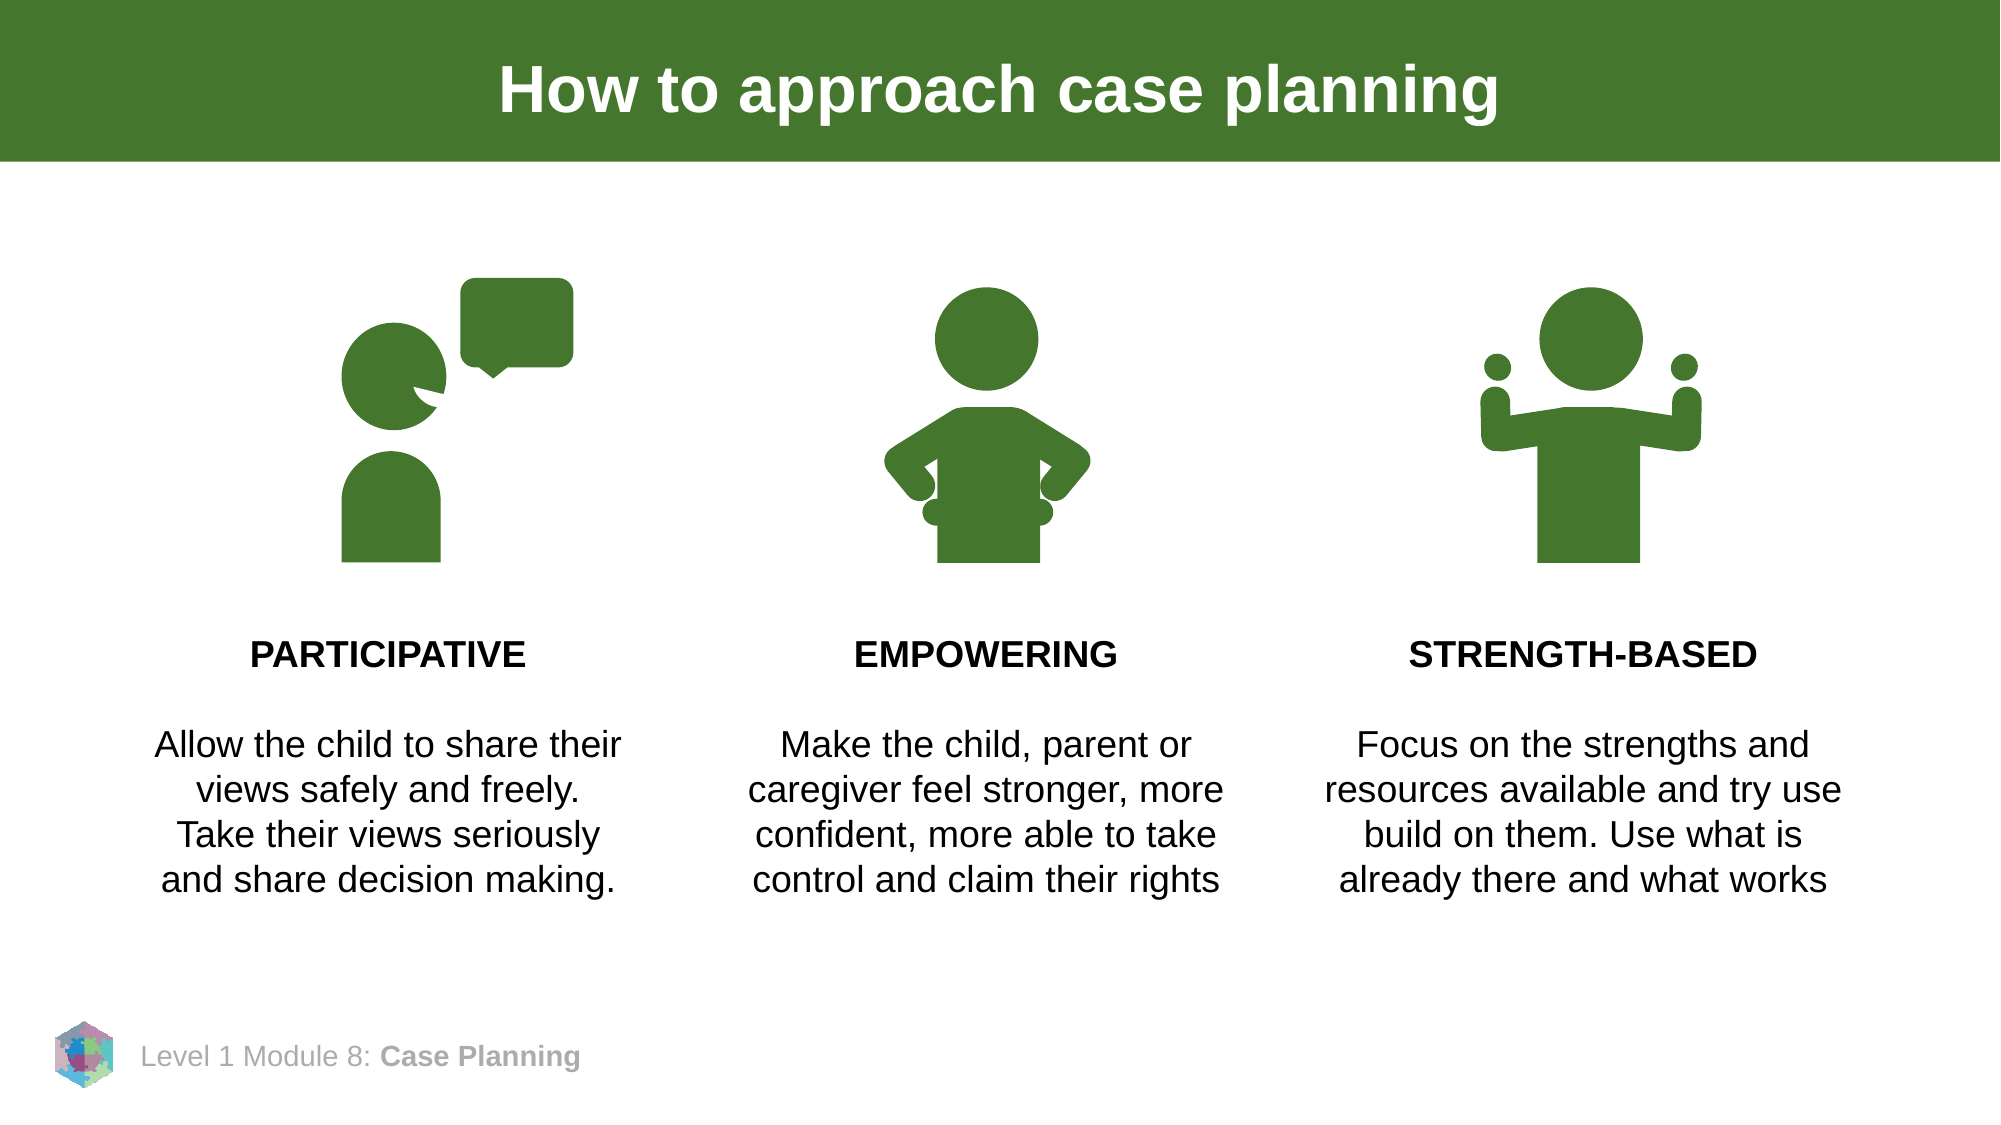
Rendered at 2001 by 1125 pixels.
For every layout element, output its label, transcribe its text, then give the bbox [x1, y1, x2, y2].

text_box PARTICIPATIVE Allow the child to share their views safely and freely. Take their views seriously and share decision making. [137, 622, 640, 908]
title How to approach case planning [137, 19, 1863, 163]
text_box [341, 277, 574, 563]
picture [55, 1021, 113, 1088]
text_box STRENGTH-BASED Focus on the strengths and resources available and try use build on them. Use what is already there and what works [1302, 622, 1865, 908]
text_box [1480, 287, 1720, 563]
text_box EMPOWERING Make the child, parent or caregiver feel stronger, more confident, more able to take control and claim their rights [720, 622, 1253, 908]
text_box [881, 287, 1093, 563]
